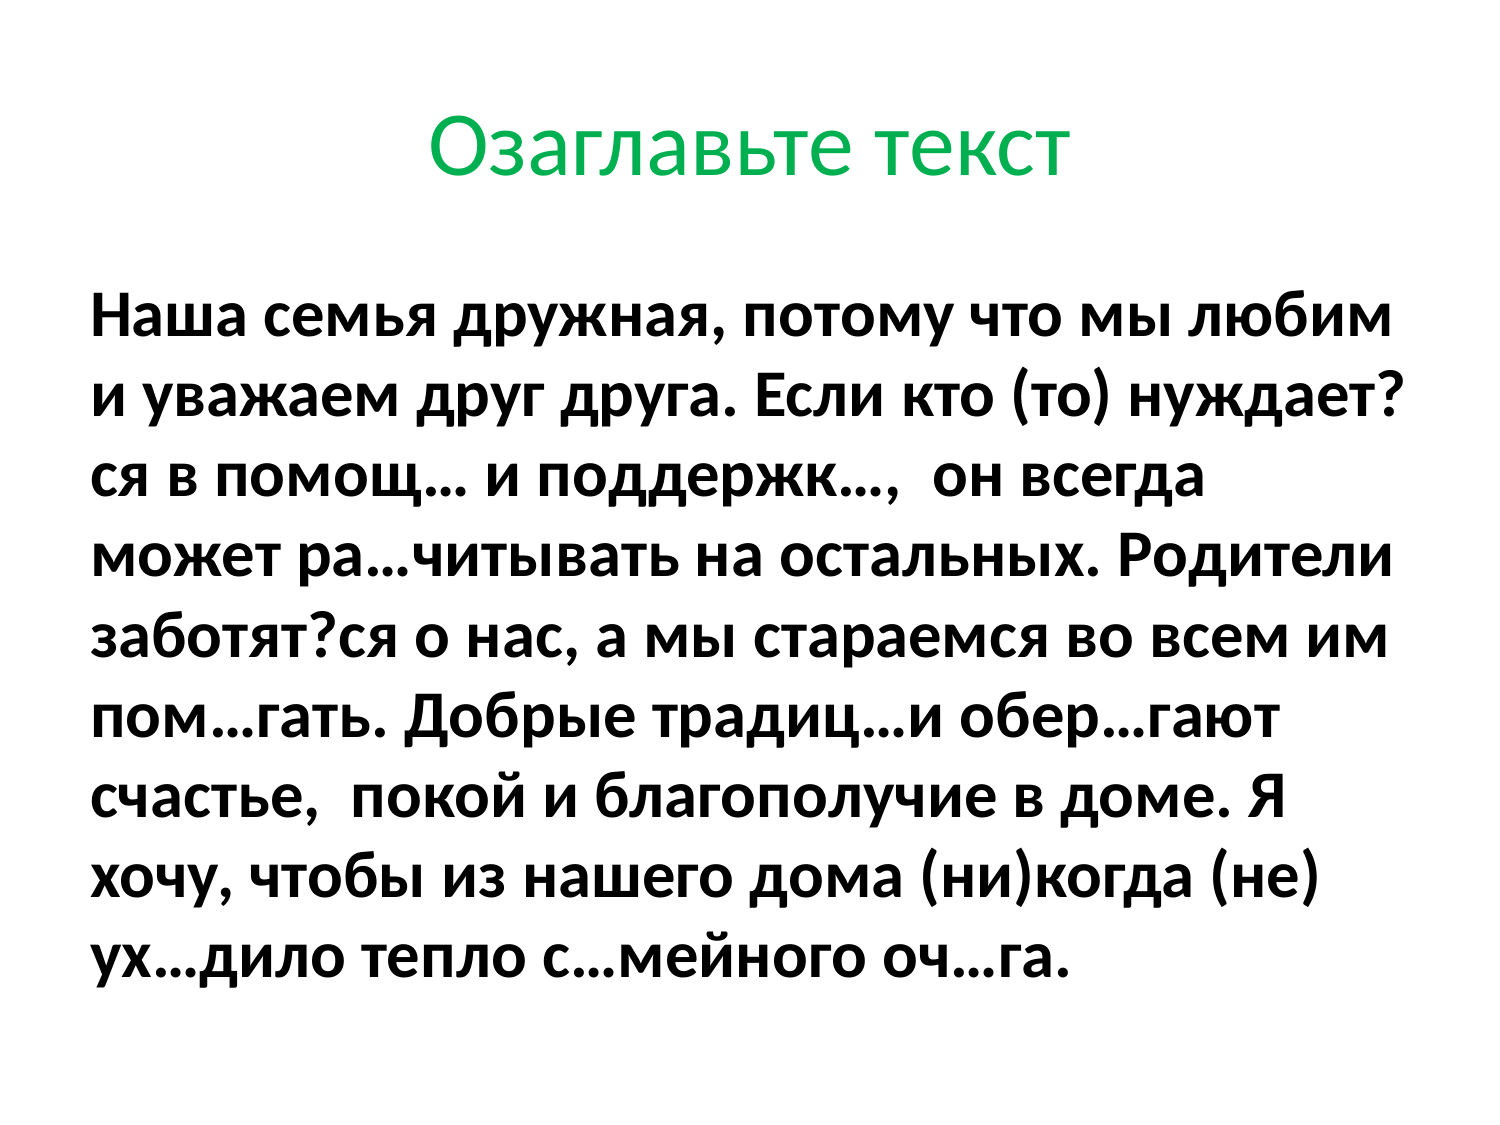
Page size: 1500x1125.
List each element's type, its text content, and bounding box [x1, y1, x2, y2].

list Наша семья дружная, потому что мы любим и уважаем друг друга. Если кто (то) нуждает?ся в помощ… и поддержк…, он всегда может ра…читывать на остальных. Родители заботят?ся о нас, а мы стараемся во всем им пом…гать. Добрые традиц…и обер…гают счастье, покой и благополучие в доме. Я хочу, чтобы из нашего дома (ни)когда (не) ух…дило тепло с…мейного оч…га. [75, 262, 1425, 1005]
title Озаглавьте текст [75, 45, 1425, 233]
